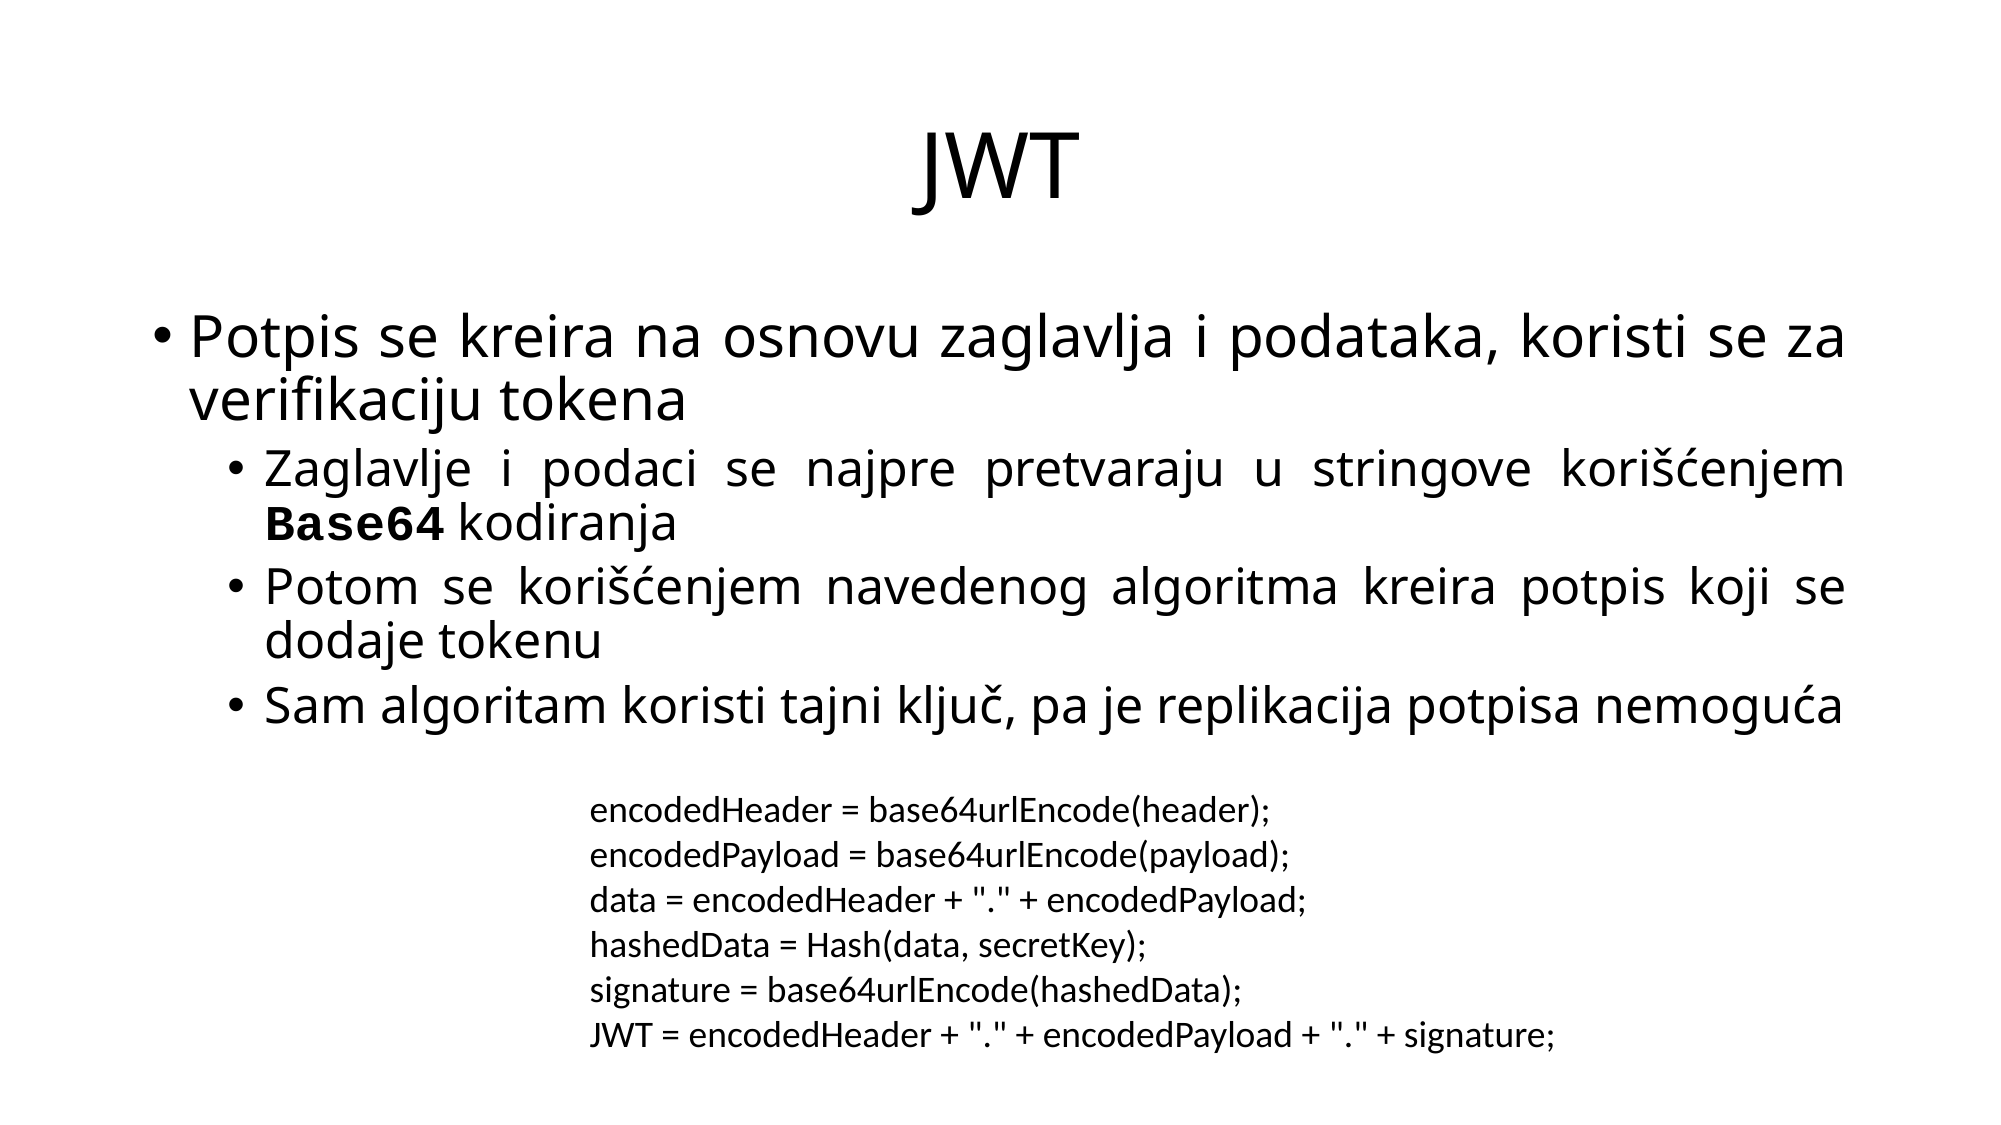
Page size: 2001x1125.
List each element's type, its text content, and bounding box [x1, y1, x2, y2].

list Potpis se kreira na osnovu zaglavlja i podataka, koristi se za verifikaciju tokena Zaglavlje i podaci se najpre pretvaraju u stringove korišćenjem Base64 kodiranja Potom se korišćenjem navedenog algoritma kreira potpis koji se dodaje tokenu Sam algoritam koristi tajni ključ, pa je replikacija potpisa nemoguća [137, 299, 1863, 1014]
title JWT [137, 59, 1863, 278]
text_box encodedHeader = base64urlEncode(header); encodedPayload = base64urlEncode(payload); data = encodedHeader + "." + encodedPayload; hashedData = Hash(data, secretKey); signature = base64urlEncode(hashedData); JWT = encodedHeader + "." + encodedPayload + "." + signature; [574, 777, 1575, 1062]
